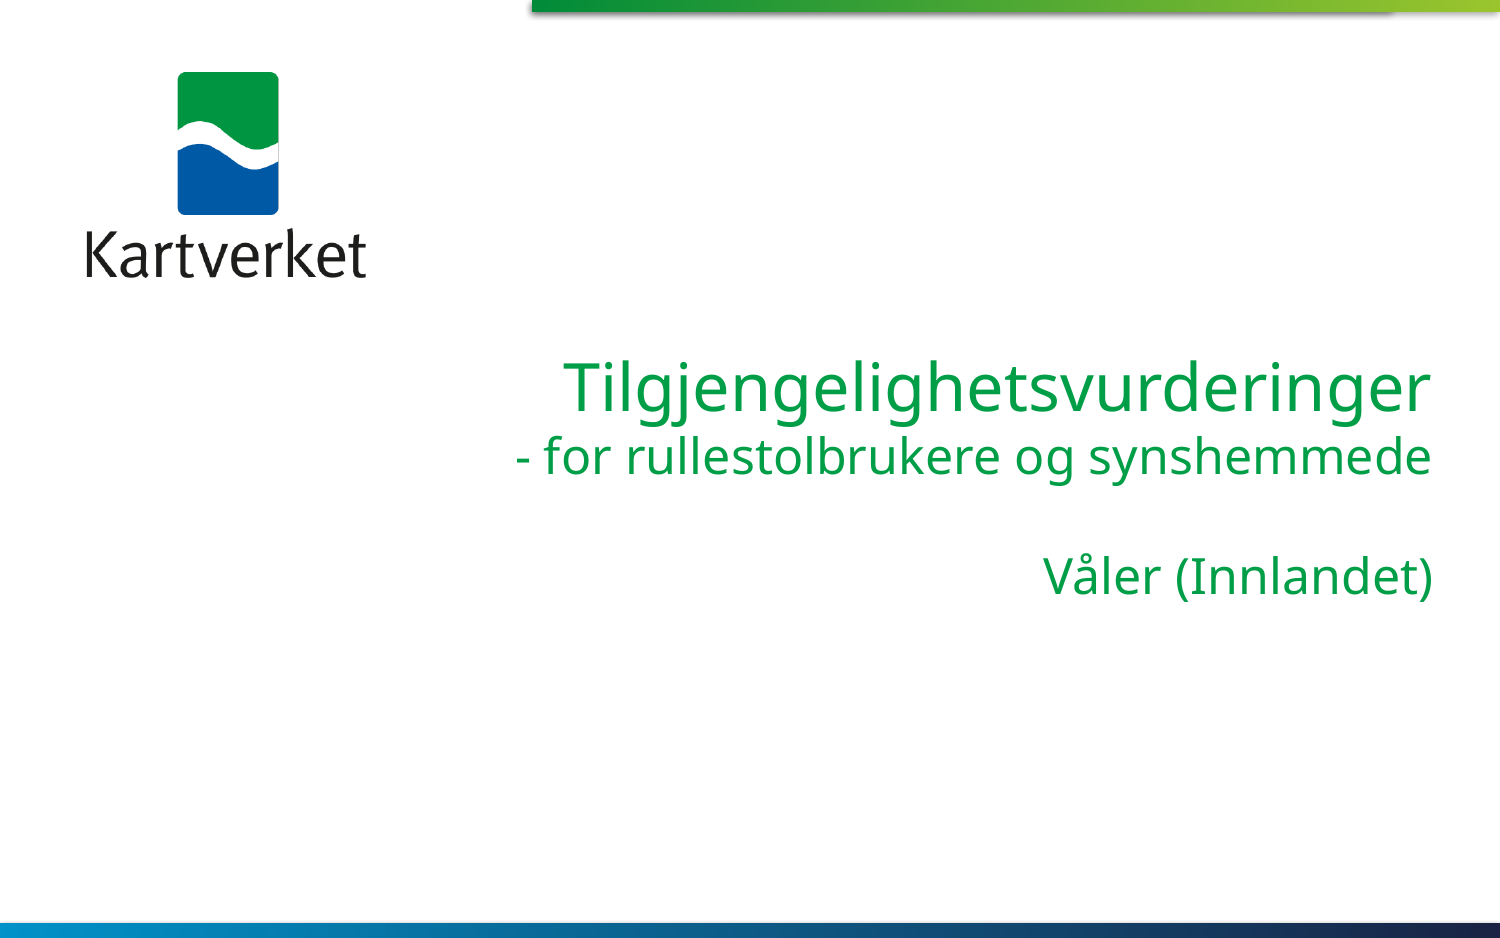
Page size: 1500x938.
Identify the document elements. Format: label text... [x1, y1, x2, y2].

text_box Tilgjengelighetsvurderinger - for rullestolbrukere og synshemmede Våler (Innlandet) [66, 337, 1449, 613]
